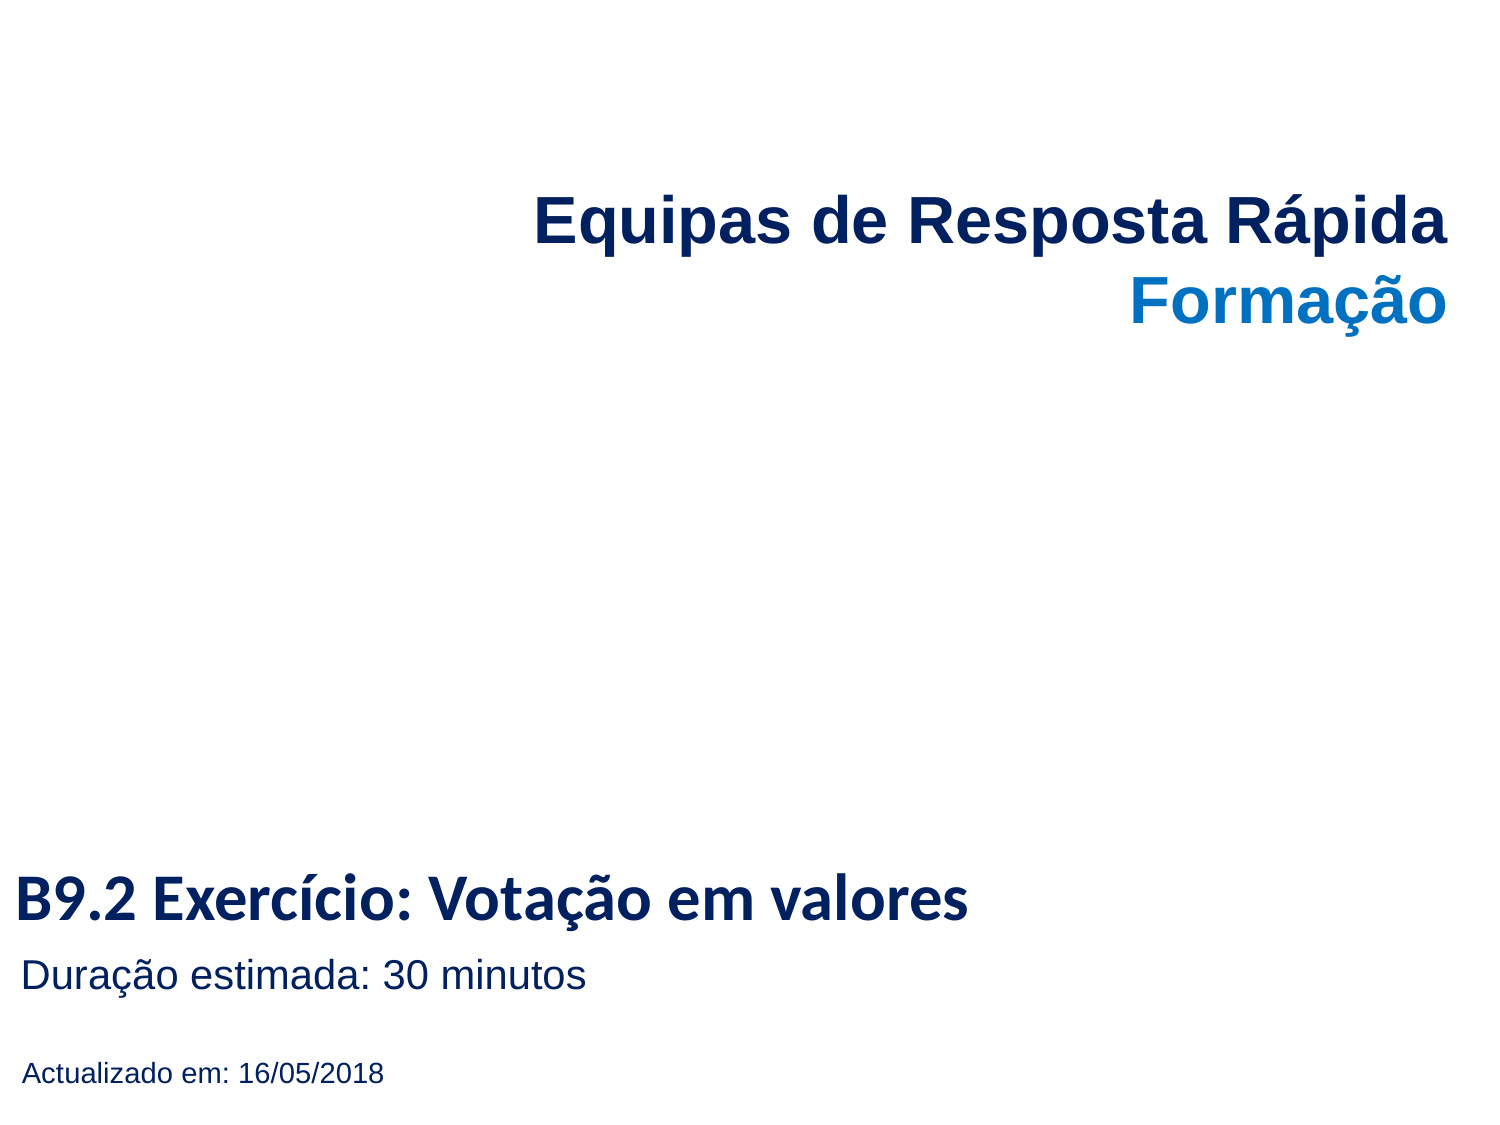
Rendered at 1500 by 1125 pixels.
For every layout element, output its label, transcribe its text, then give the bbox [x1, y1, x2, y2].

text_box Duração estimada: 30 minutos [5, 940, 621, 1006]
subtitle B9.2 Exercício: Votação em valores [0, 846, 1500, 946]
text_box Actualizado em: 16/05/2018 [7, 1046, 400, 1097]
text_box Equipas de Resposta Rápida Formação [431, 113, 1464, 401]
